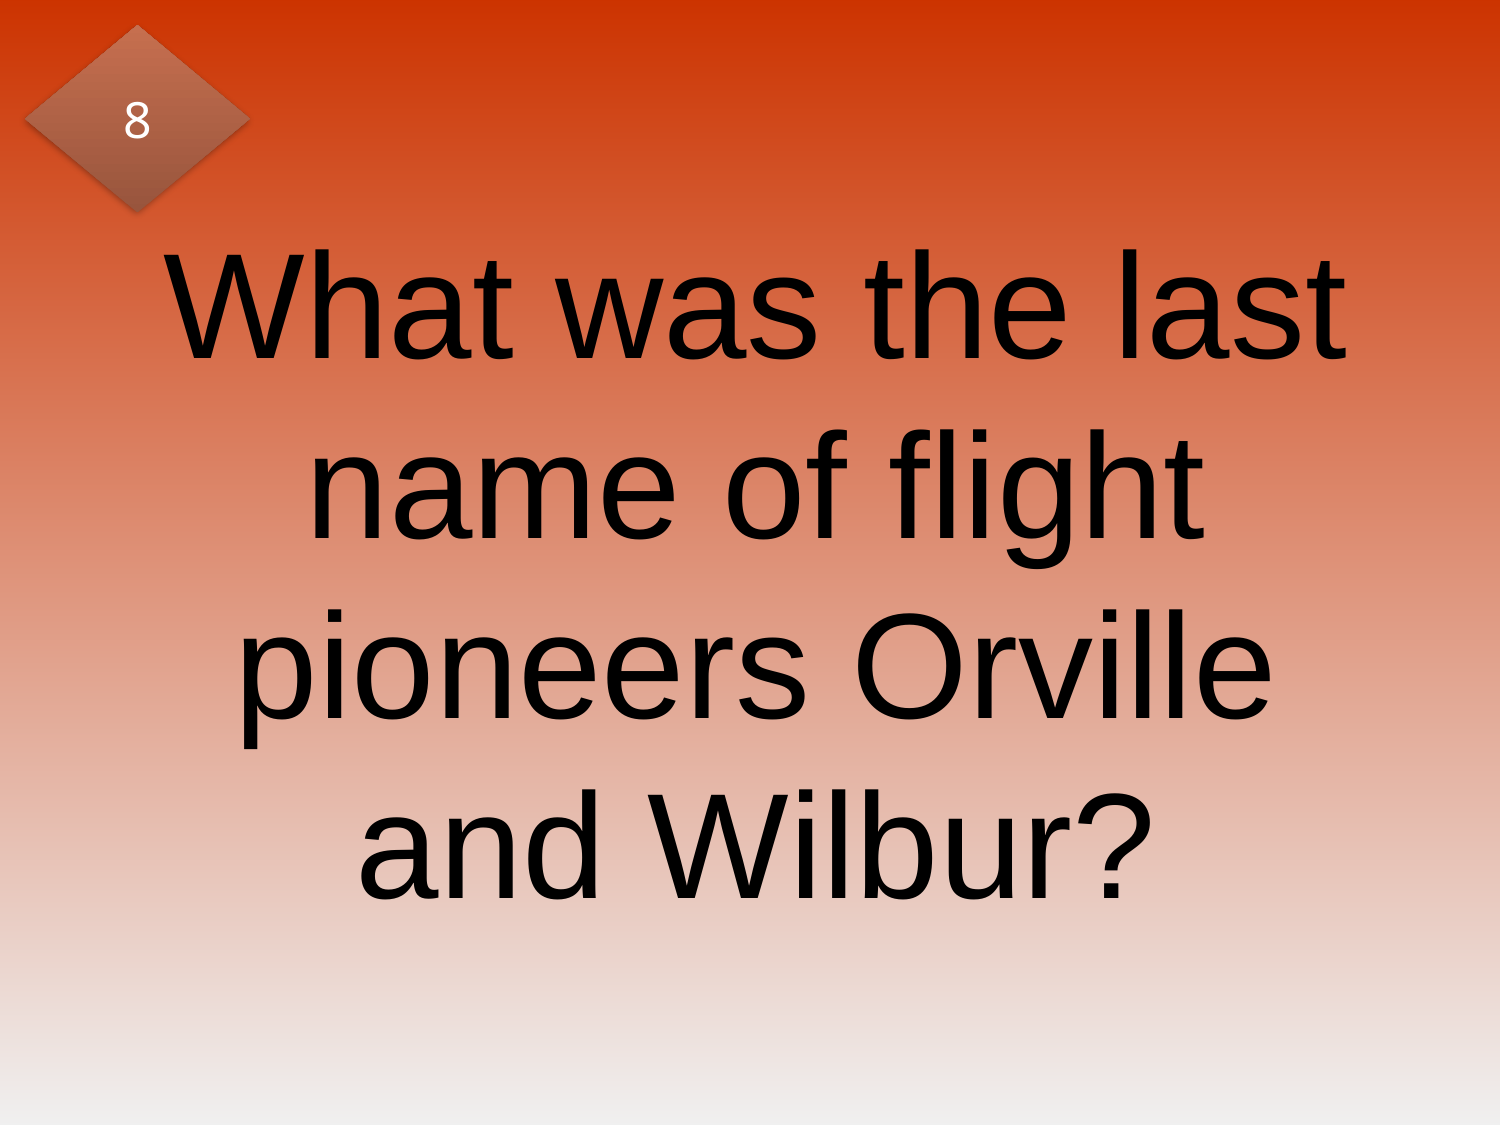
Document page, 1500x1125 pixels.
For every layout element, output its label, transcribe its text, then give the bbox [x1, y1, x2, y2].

title What was the last name of flight pioneers Orville and Wilbur? [112, 199, 1401, 938]
text_box 8 [24, 24, 250, 213]
